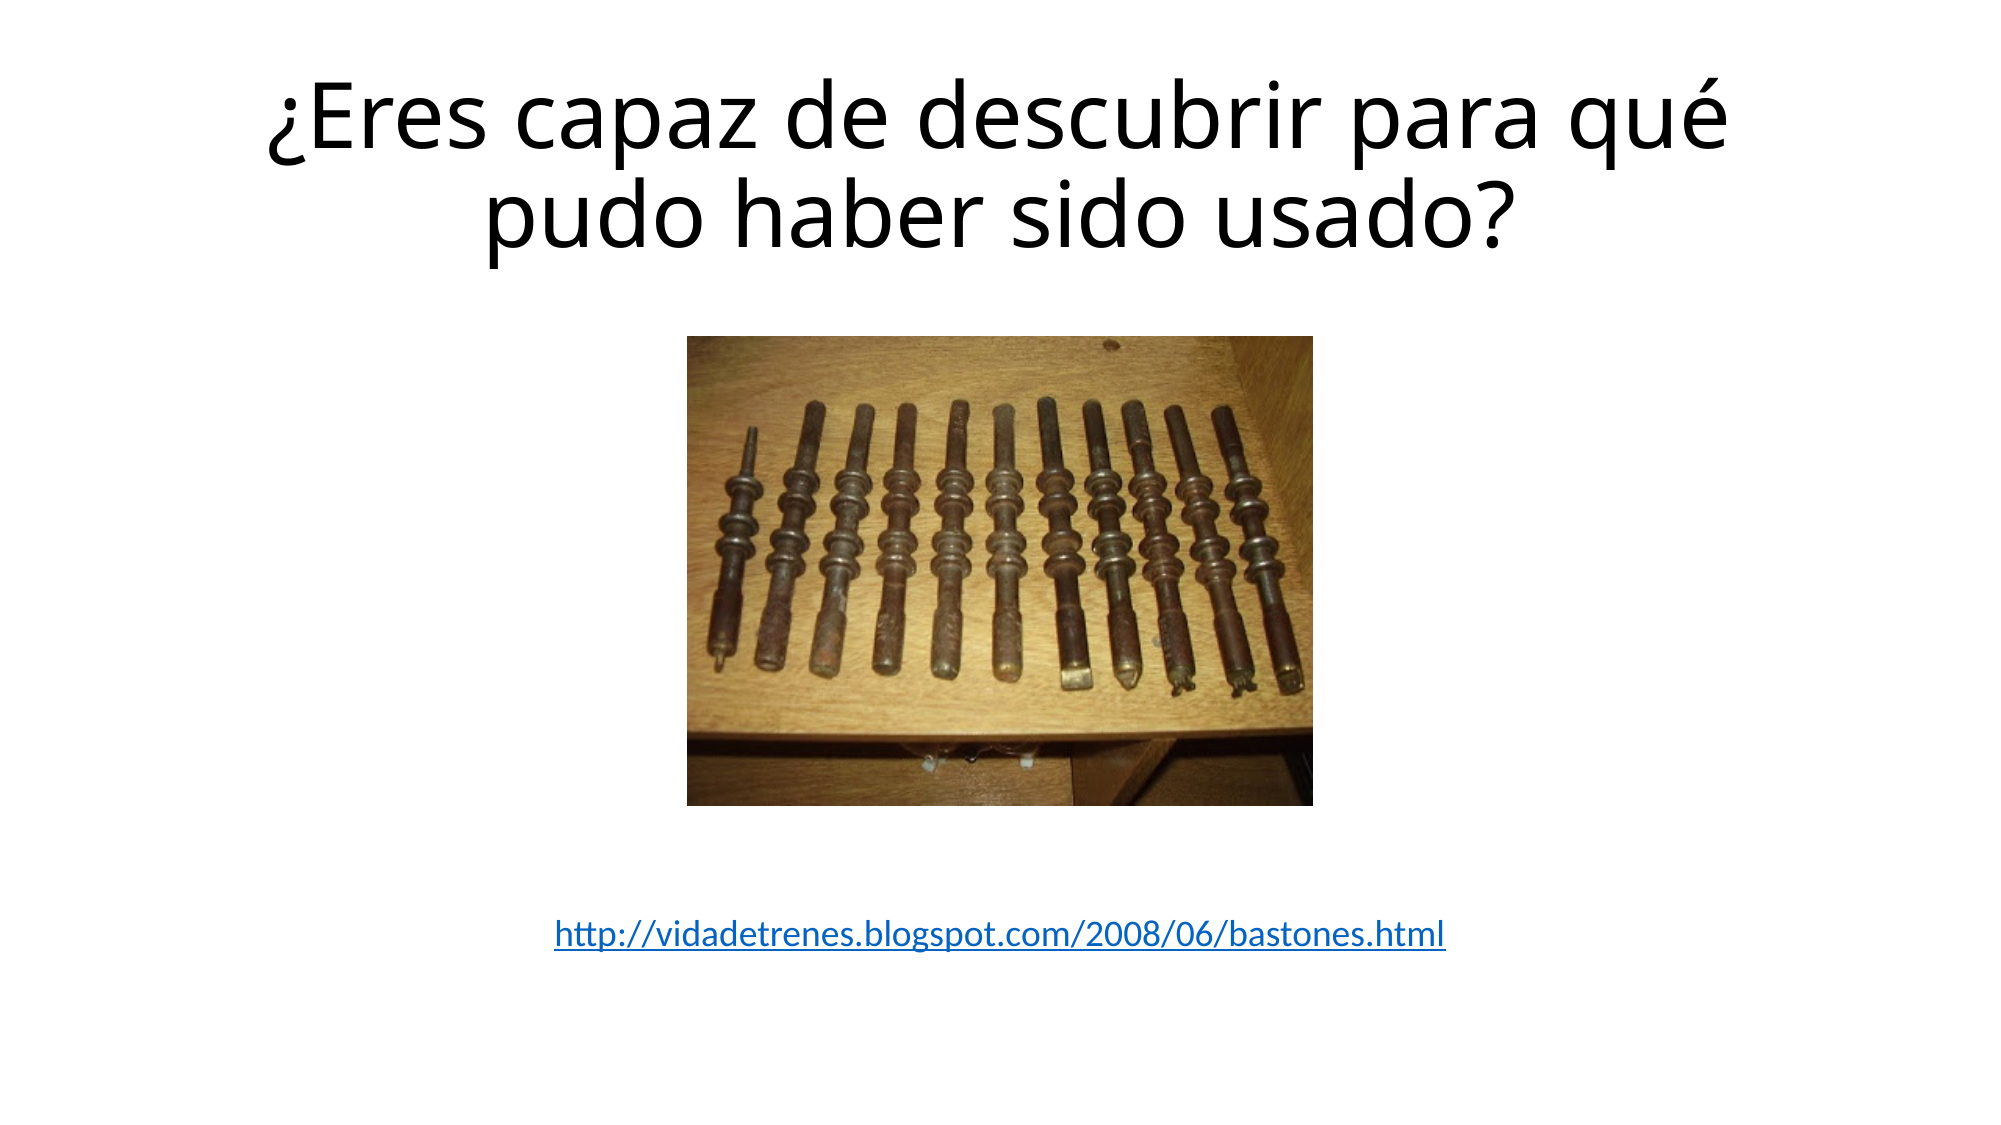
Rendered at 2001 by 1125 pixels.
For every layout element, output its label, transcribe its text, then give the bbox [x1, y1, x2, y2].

title ¿Eres capaz de descubrir para qué pudo haber sido usado? [137, 59, 1863, 278]
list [687, 336, 1313, 806]
text_box http://vidadetrenes.blogspot.com/2008/06/bastones.html [0, 901, 2000, 961]
